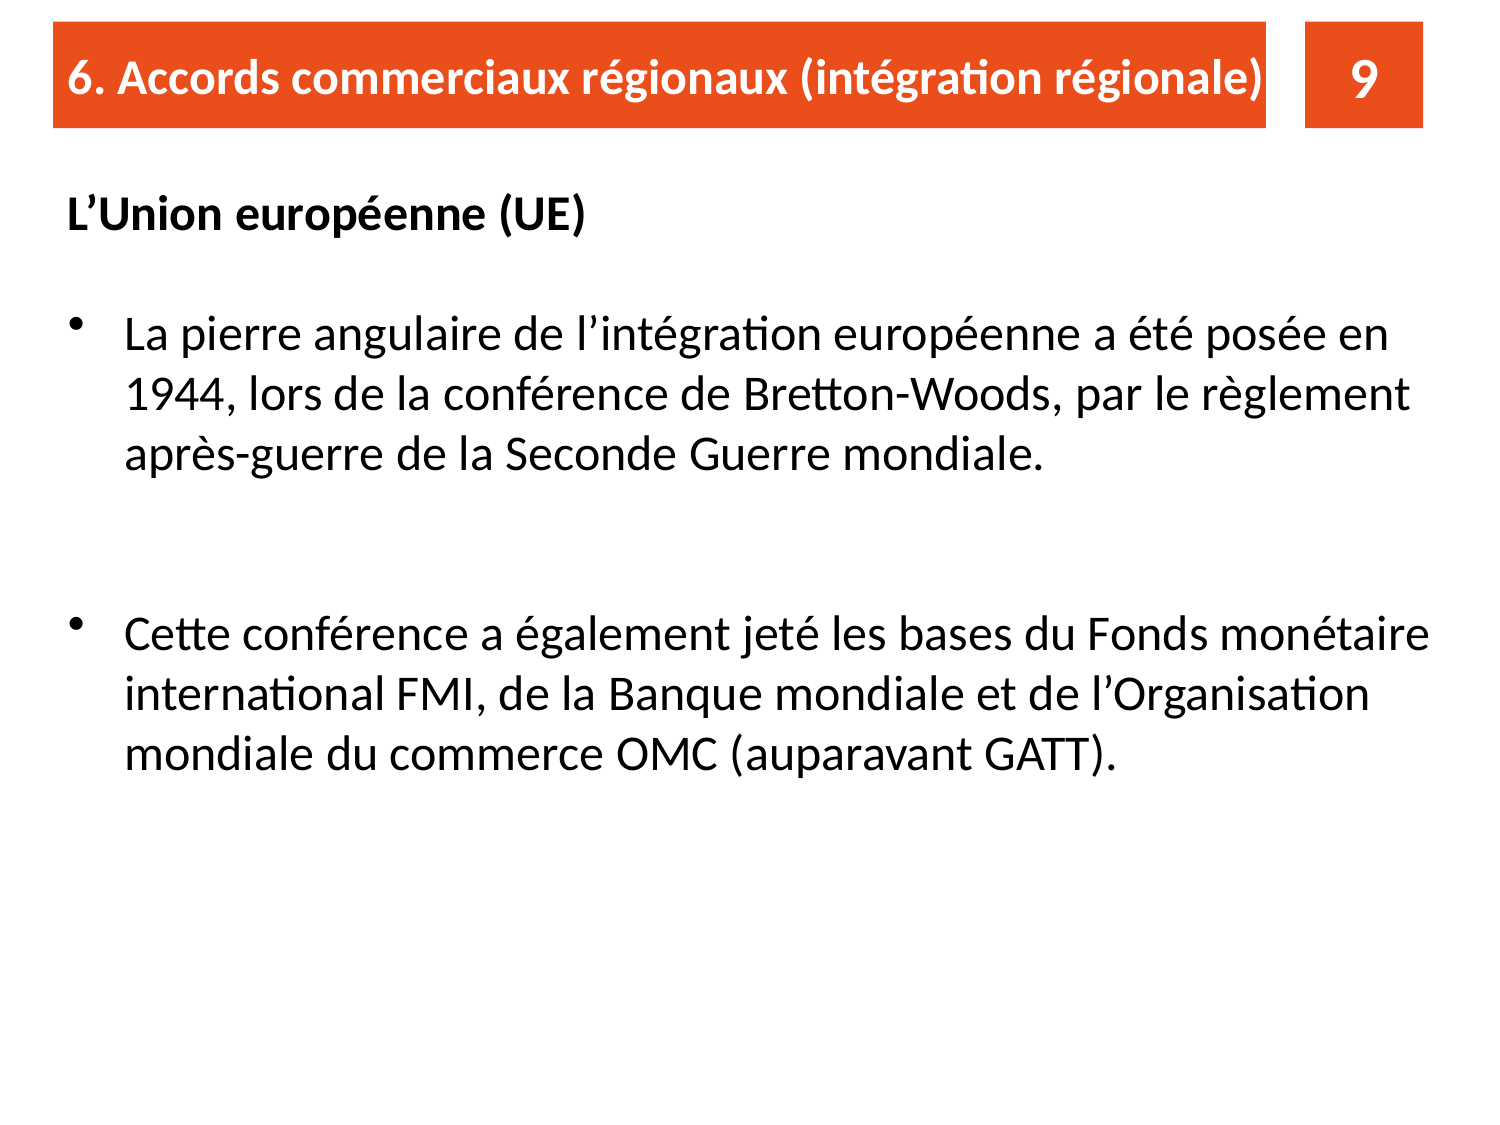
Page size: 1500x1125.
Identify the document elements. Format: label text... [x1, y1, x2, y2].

text_box 6. Accords commerciaux régionaux (intégration régionale) [53, 21, 1266, 129]
text_box 9 [1305, 21, 1424, 129]
text_box L’Union européenne (UE) La pierre angulaire de l’intégration européenne a été posée en 1944, lors de la conférence de Bretton-Woods, par le règlement après-guerre de la Seconde Guerre mondiale. Cette conférence a également jeté les bases du Fonds monétaire international FMI, de la Banque mondiale et de l’Organisation mondiale du commerce OMC (auparavant GATT). [53, 172, 1447, 788]
